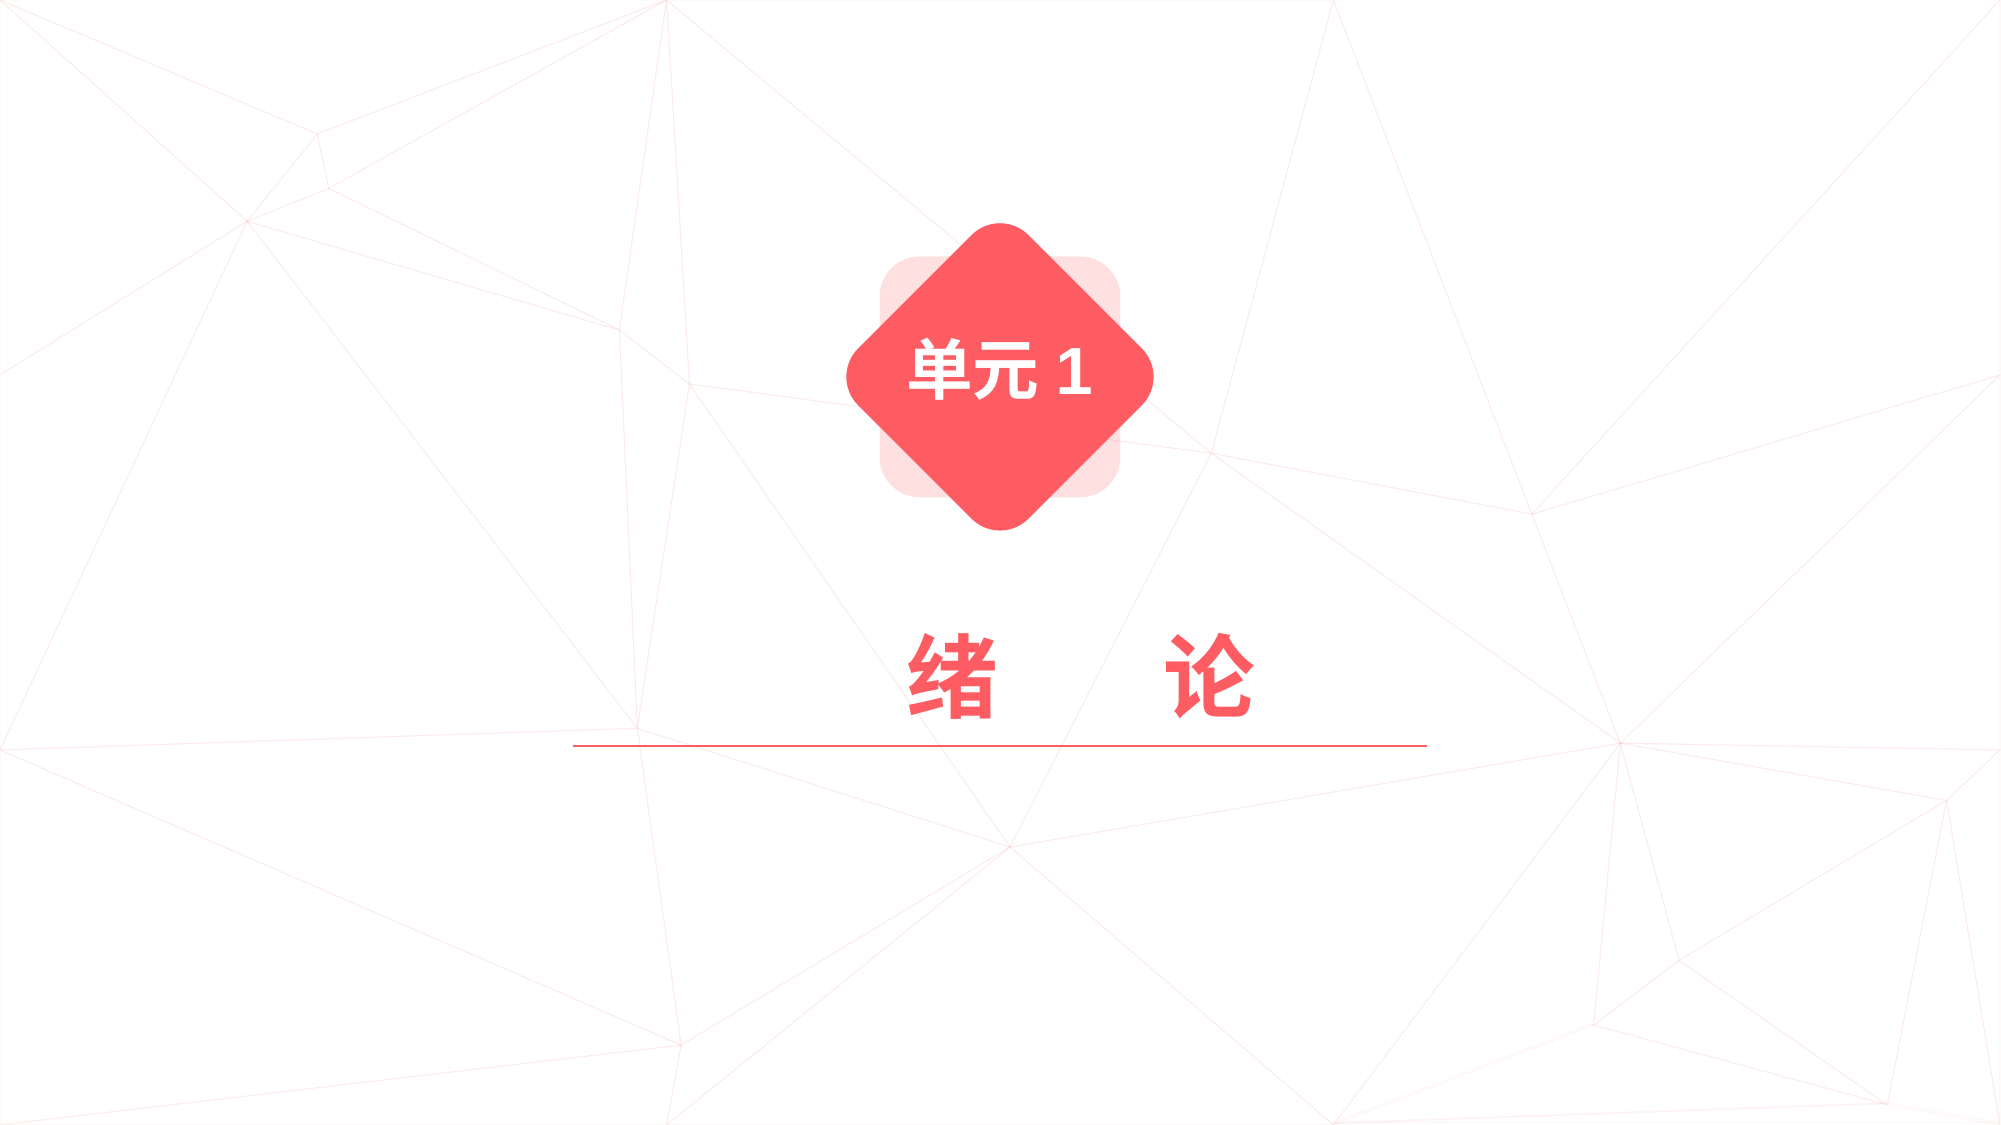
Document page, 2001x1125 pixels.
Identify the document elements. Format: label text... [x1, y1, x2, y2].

list 绪 论 [516, 612, 1646, 740]
list 单元1 [879, 329, 1120, 418]
